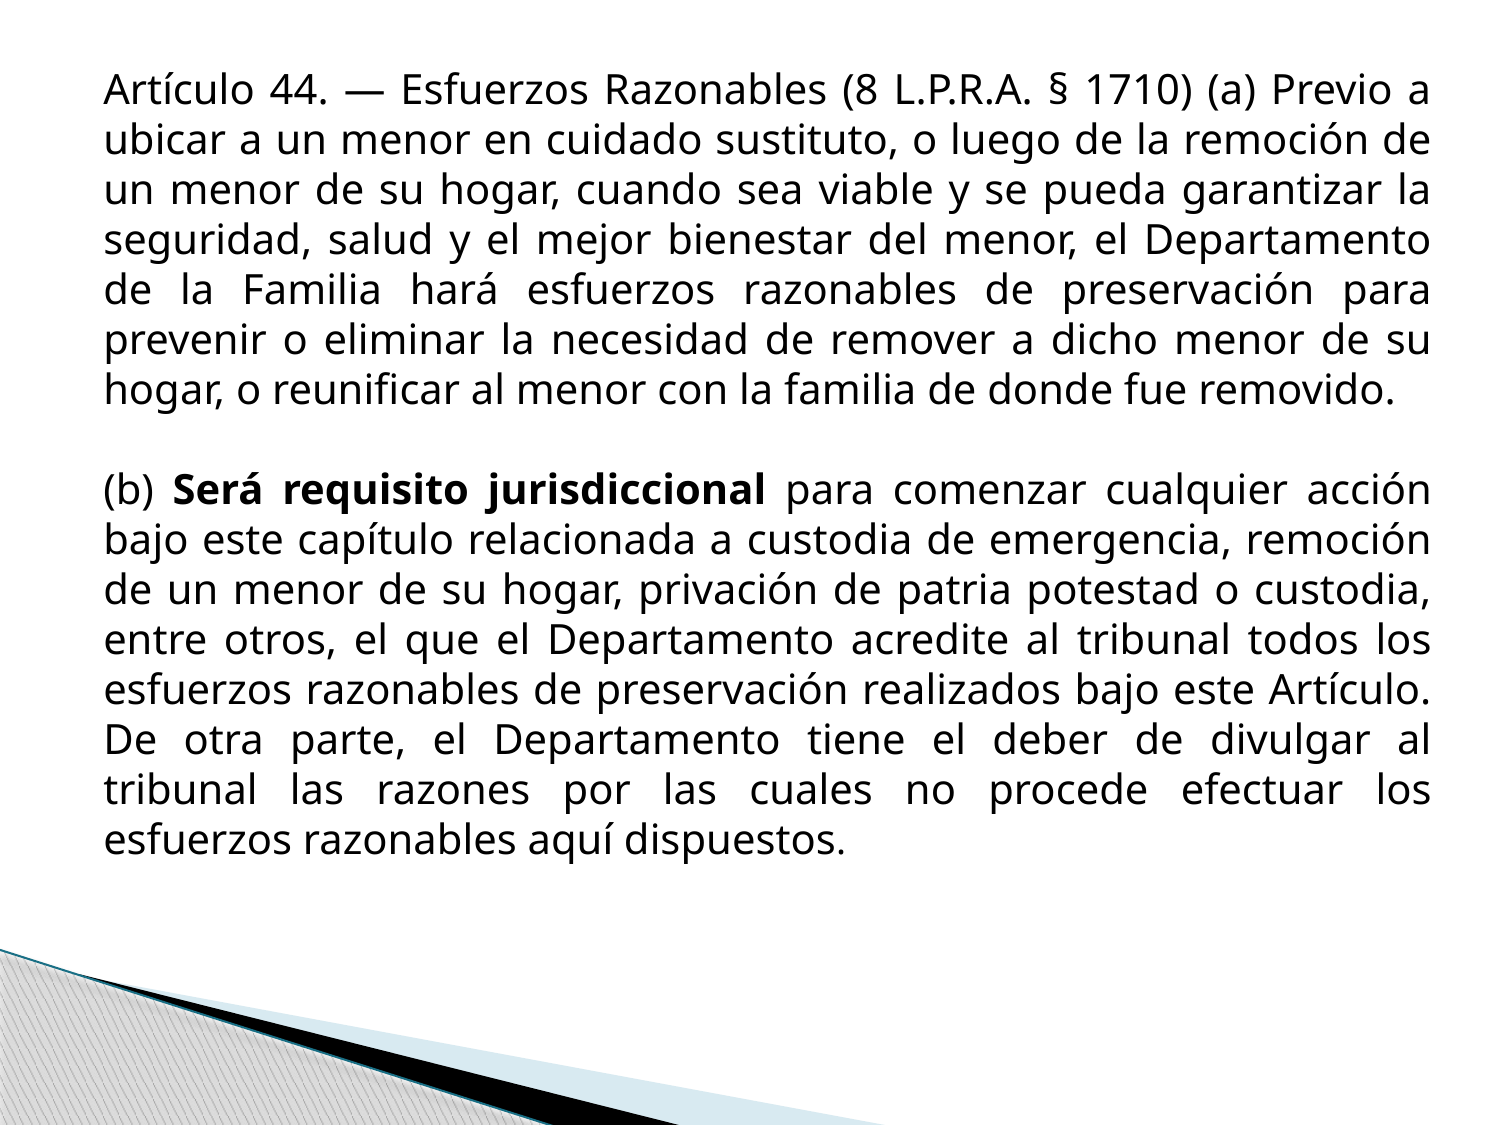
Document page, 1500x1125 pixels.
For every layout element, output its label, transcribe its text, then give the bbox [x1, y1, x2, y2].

text_box Artículo 44. — Esfuerzos Razonables (8 L.P.R.A. § 1710) (a) Previo a ubicar a un menor en cuidado sustituto, o luego de la remoción de un menor de su hogar, cuando sea viable y se pueda garantizar la seguridad, salud y el mejor bienestar del menor, el Departamento de la Familia hará esfuerzos razonables de preservación para prevenir o eliminar la necesidad de remover a dicho menor de su hogar, o reunificar al menor con la familia de donde fue removido. (b) Será requisito jurisdiccional para comenzar cualquier acción bajo este capítulo relacionada a custodia de emergencia, remoción de un menor de su hogar, privación de patria potestad o custodia, entre otros, el que el Departamento acredite al tribunal todos los esfuerzos razonables de preservación realizados bajo este Artículo. De otra parte, el Departamento tiene el deber de divulgar al tribunal las razones por las cuales no procede efectuar los esfuerzos razonables aquí dispuestos. [88, 55, 1447, 871]
